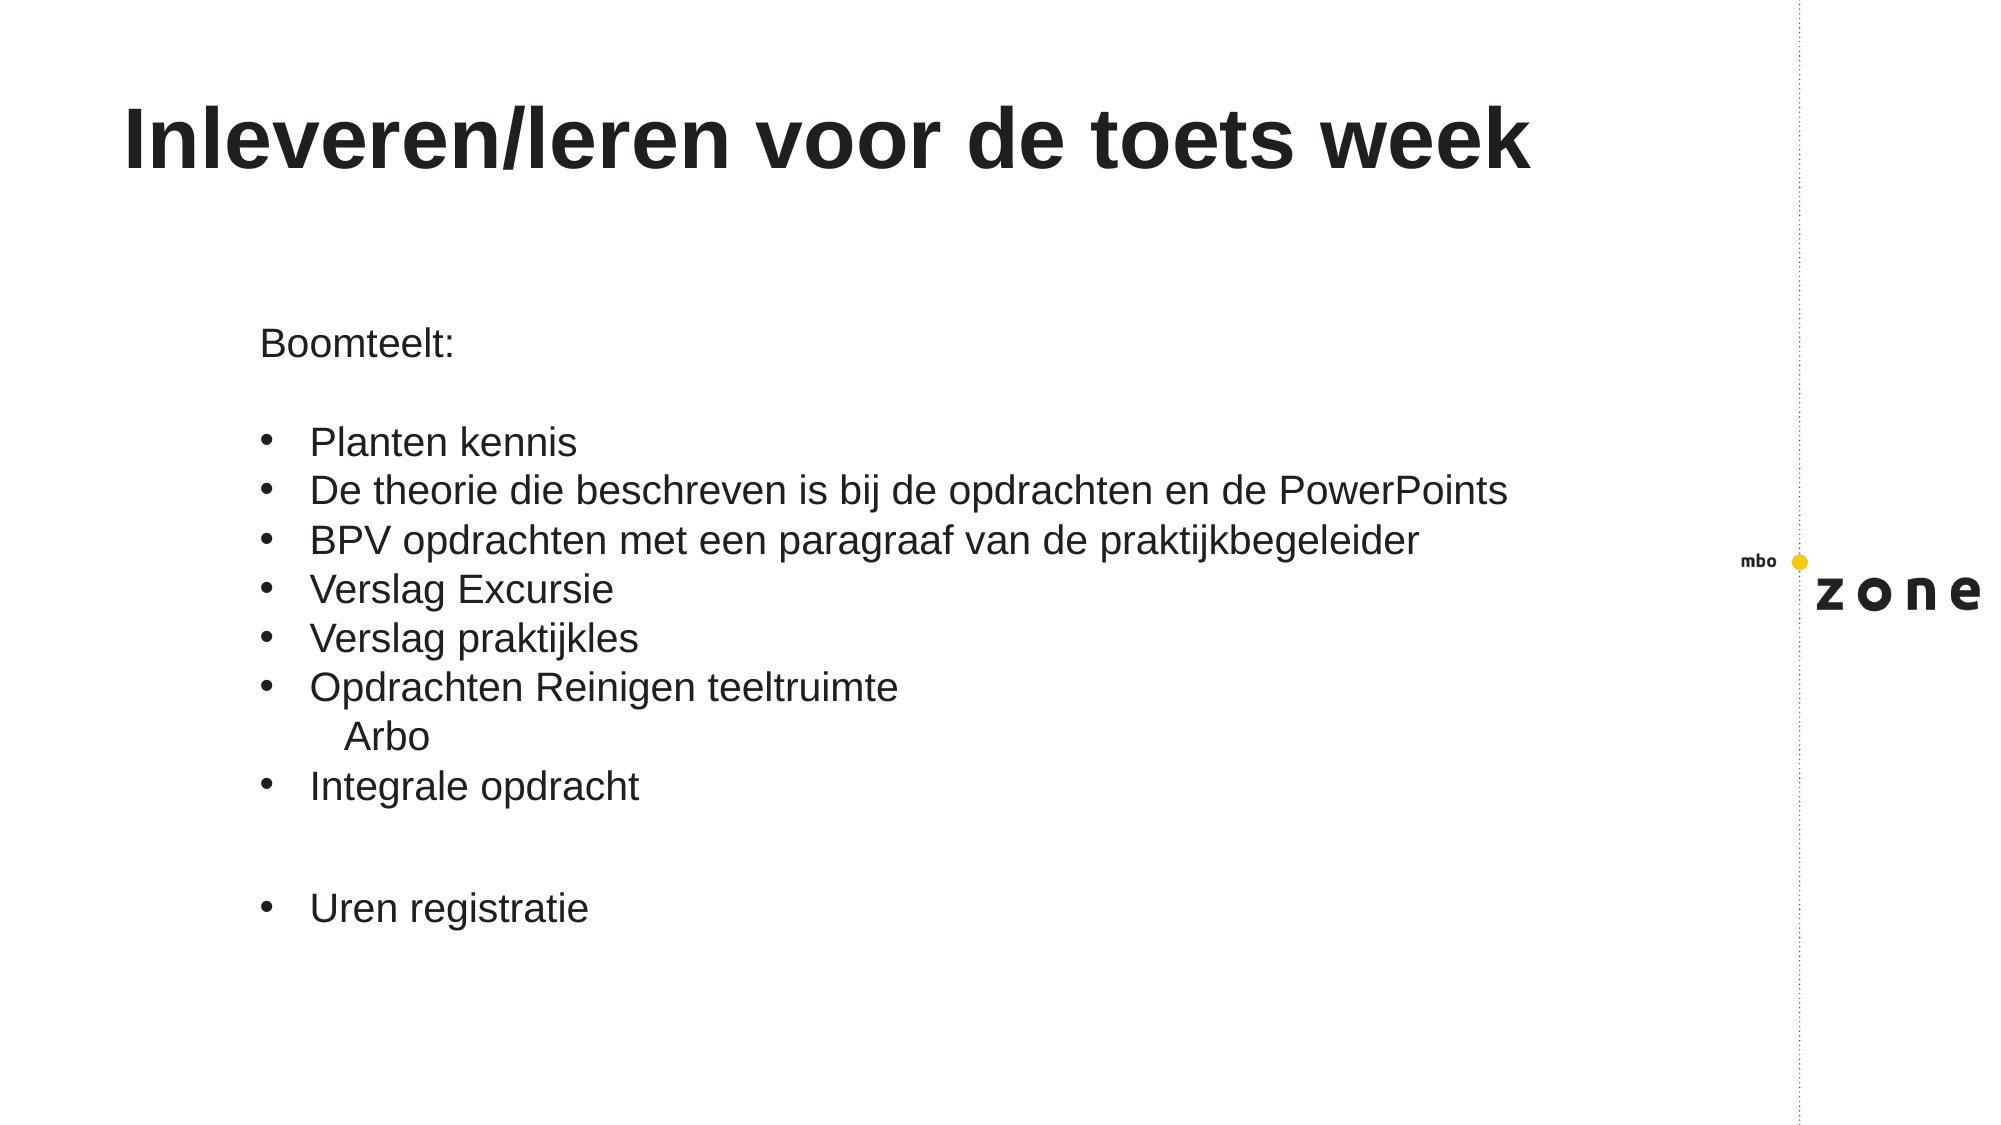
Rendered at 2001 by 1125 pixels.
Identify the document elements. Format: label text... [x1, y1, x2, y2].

title Inleveren/leren voor de toets week [124, 94, 1607, 272]
list Boomteelt: Planten kennis De theorie die beschreven is bij de opdrachten en de PowerPoints BPV opdrachten met een paragraaf van de praktijkbegeleider Verslag Excursie Verslag praktijkles Opdrachten Reinigen teeltruimte Arbo Integrale opdracht Uren registratie [259, 316, 1686, 1031]
picture [1596, 0, 2001, 1125]
